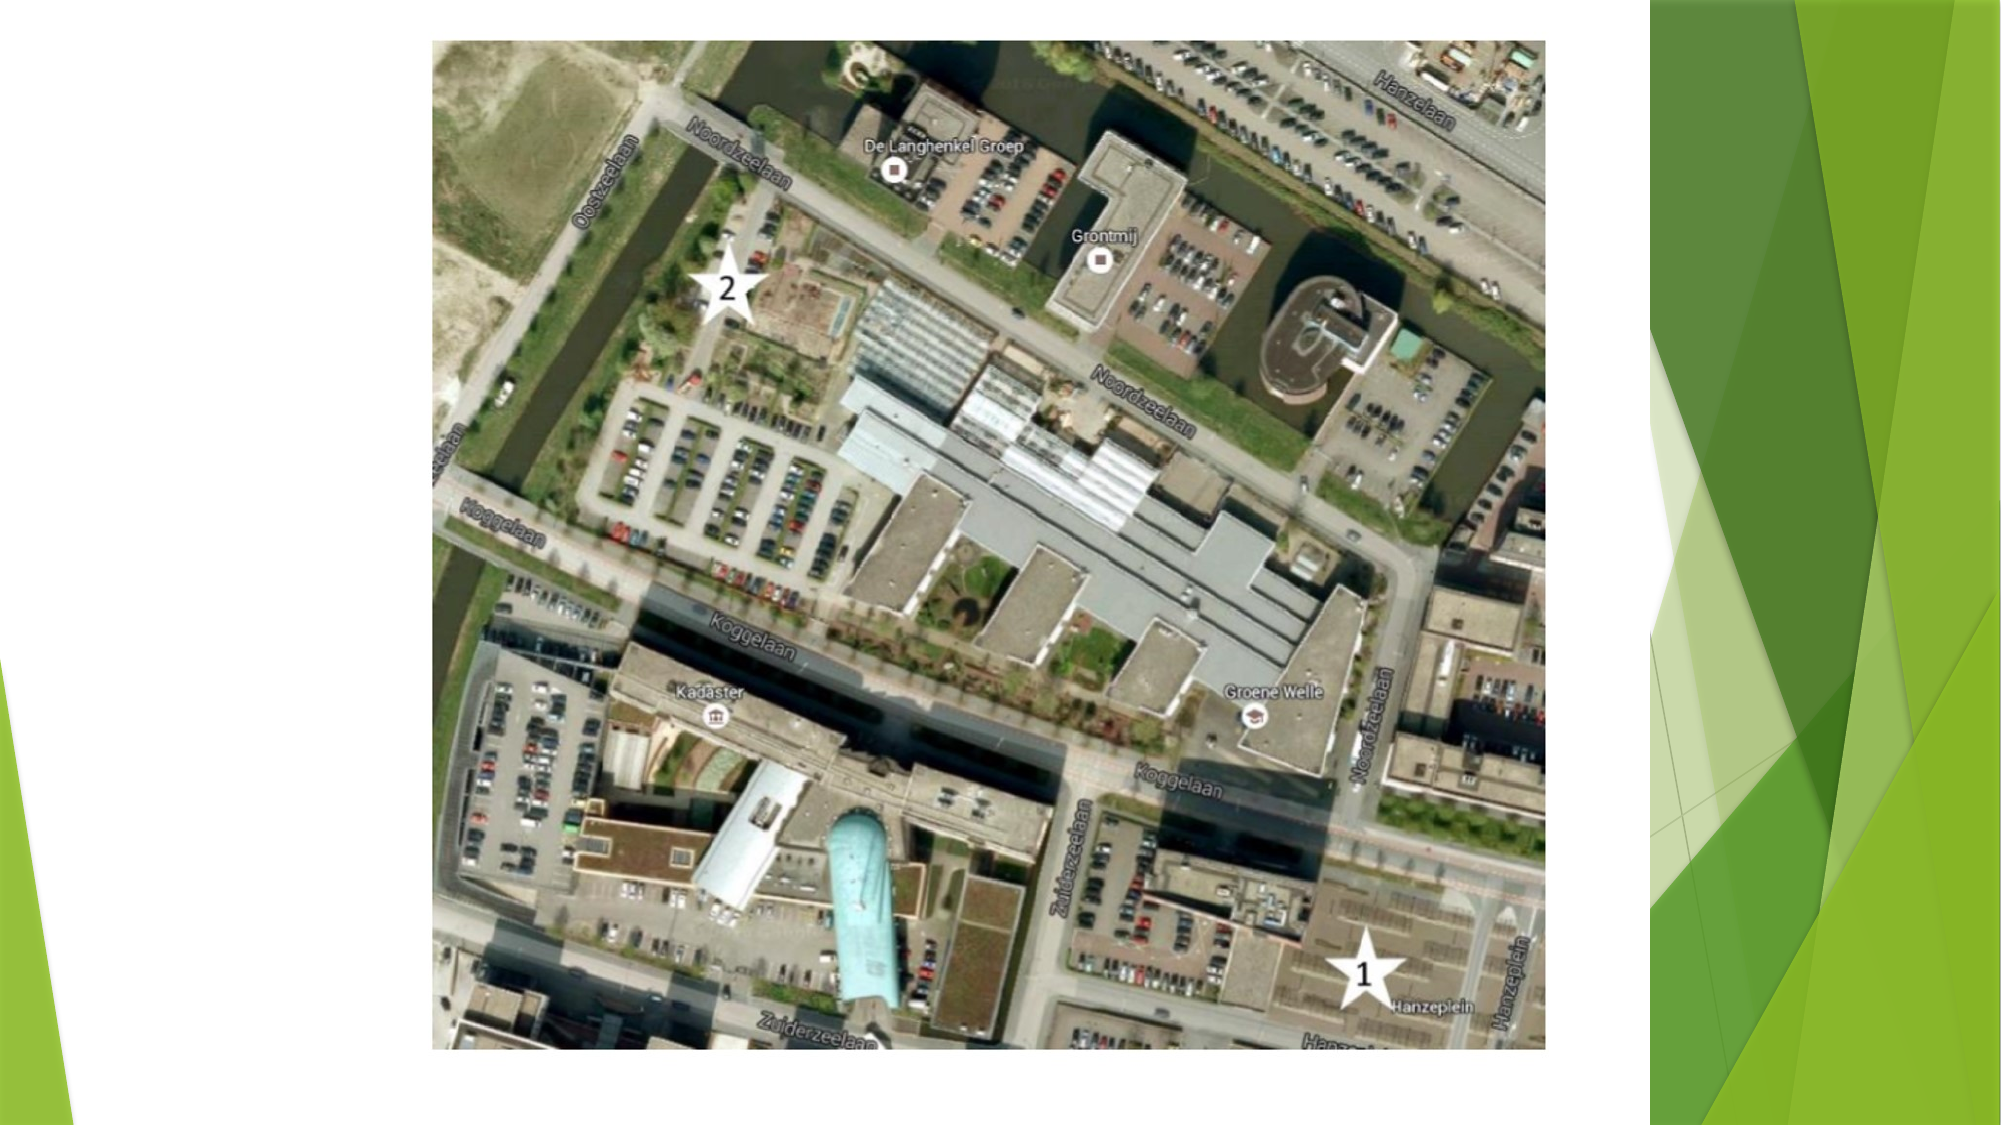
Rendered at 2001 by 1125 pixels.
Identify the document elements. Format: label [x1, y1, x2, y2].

picture [350, 0, 1650, 1125]
